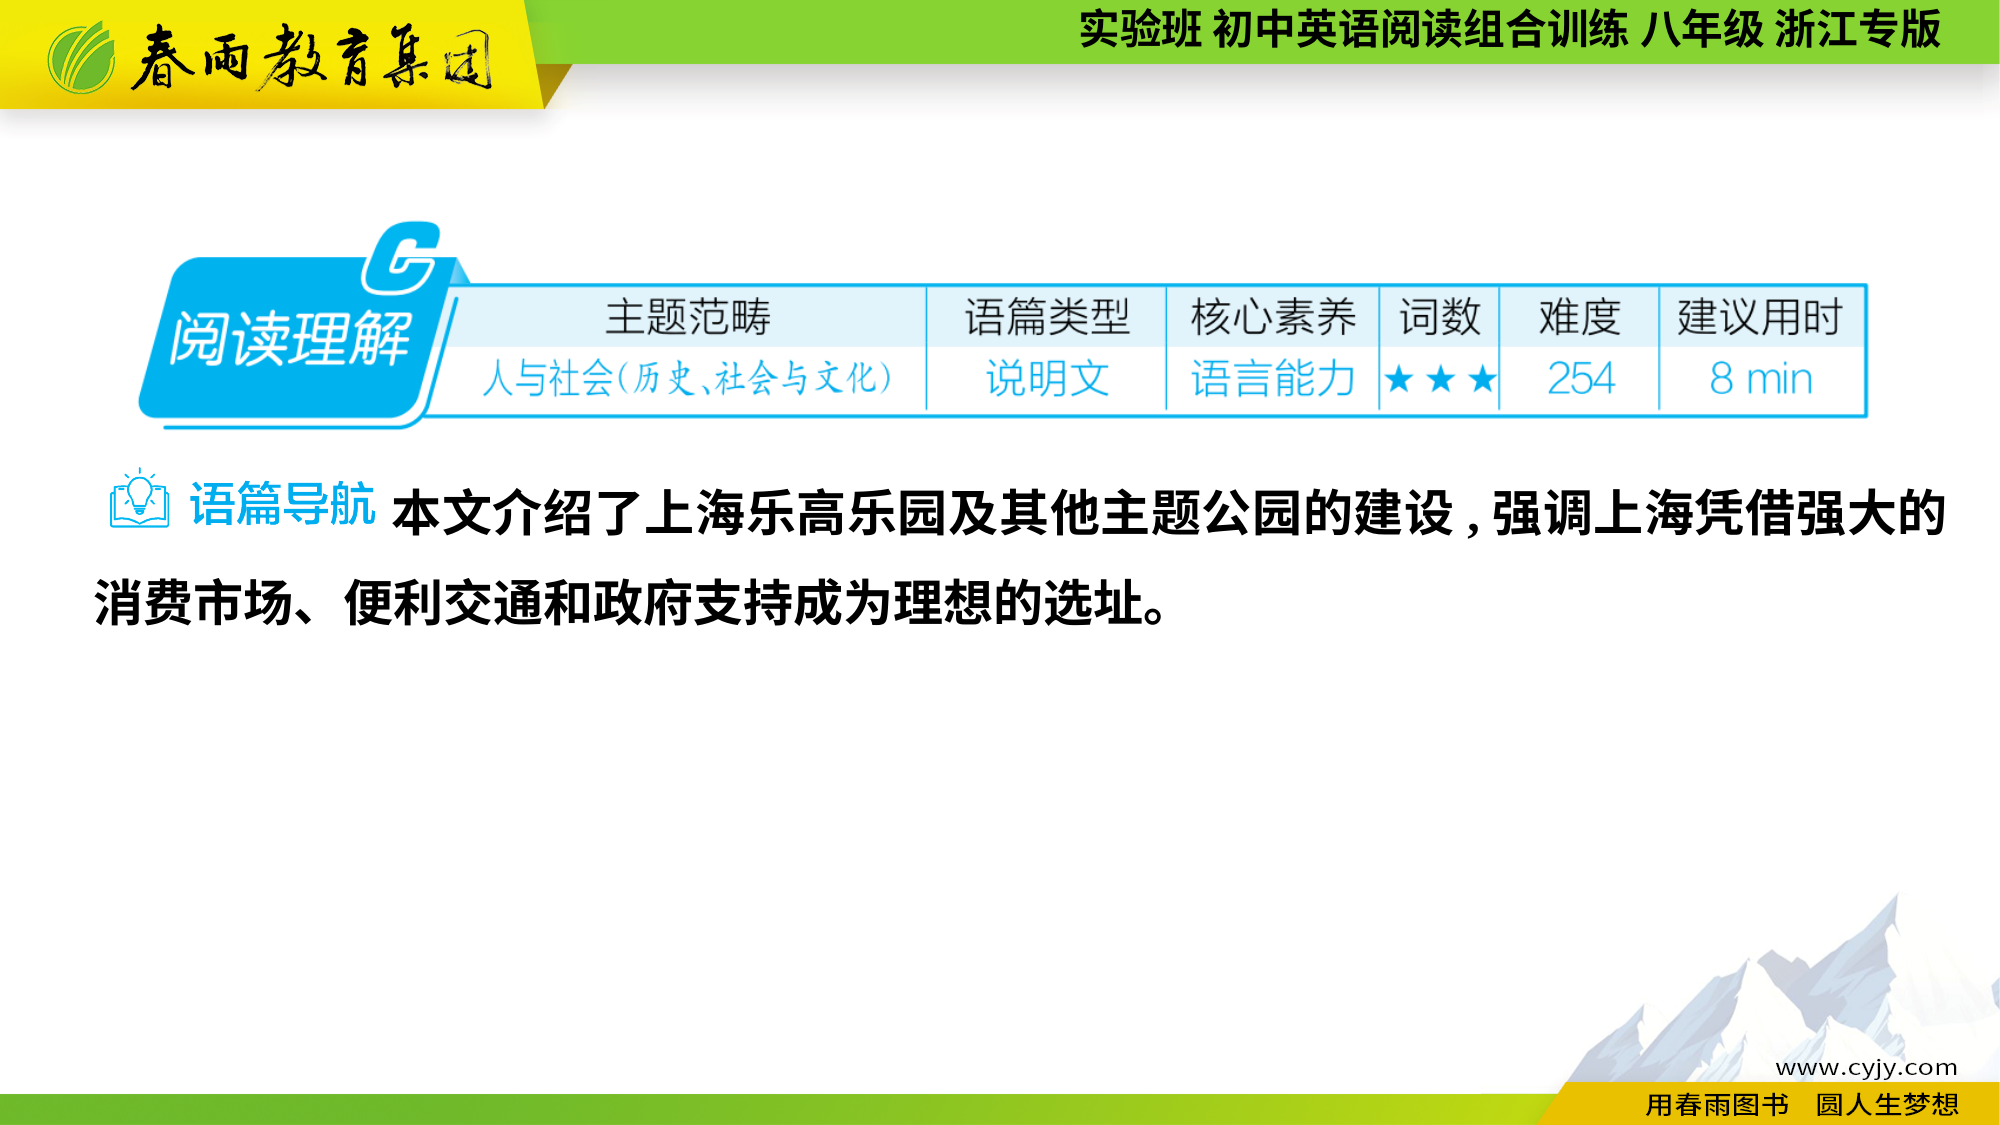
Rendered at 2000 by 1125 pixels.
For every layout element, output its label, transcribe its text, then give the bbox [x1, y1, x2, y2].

picture [0, 0, 2000, 1125]
list 本文介绍了上海乐高乐园及其他主题公园的建设,强调上海凭借强大的消费市场、便利交通和政府支持成为理想的选址。 [78, 444, 1963, 630]
